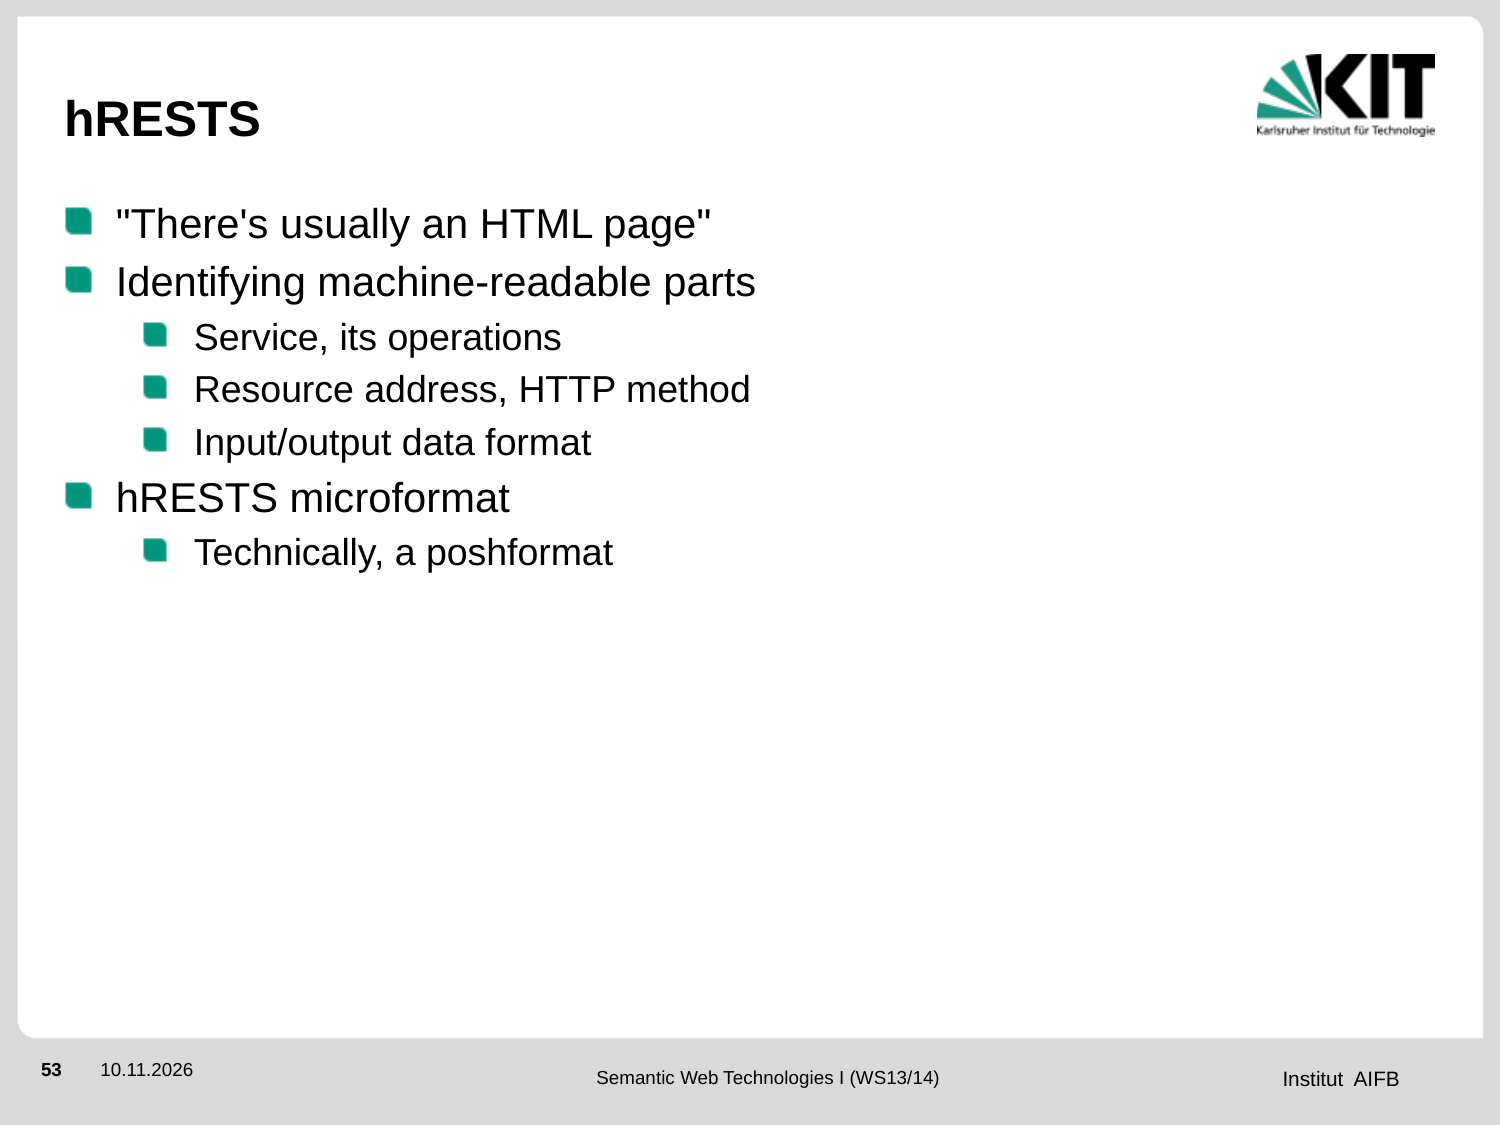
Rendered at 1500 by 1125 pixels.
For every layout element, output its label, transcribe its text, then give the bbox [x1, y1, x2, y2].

picture [0, 0, 1500, 1125]
list "There's usually an HTML page" Identifying machine-readable parts Service, its operations Resource address, HTTP method Input/output data format hRESTS microformat Technically, a poshformat [64, 196, 1436, 1000]
title hRESTS [64, 54, 1198, 147]
